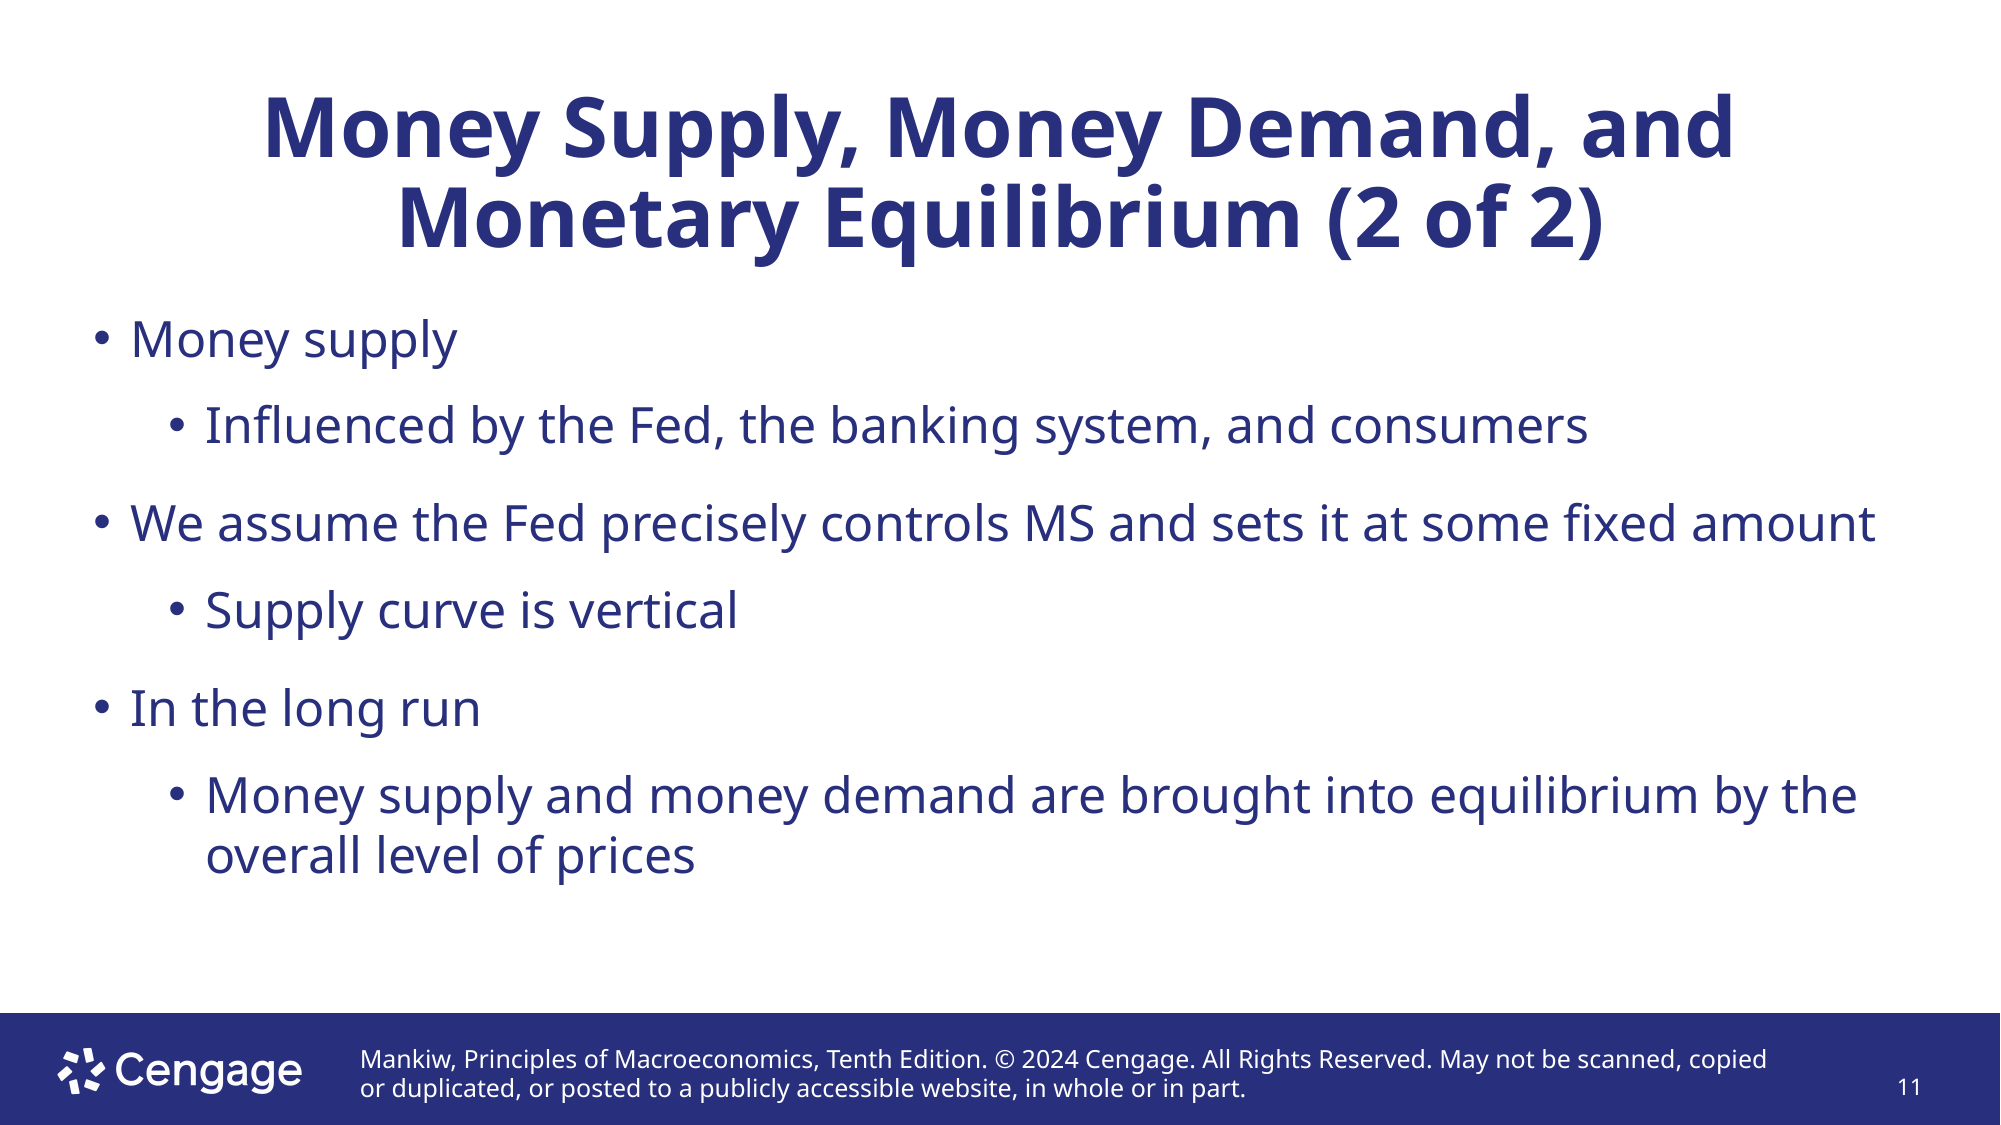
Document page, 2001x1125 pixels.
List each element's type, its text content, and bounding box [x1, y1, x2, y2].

list Money supply Influenced by the Fed, the banking system, and consumers We assume the Fed precisely controls MS and sets it at some fixed amount Supply curve is vertical In the long run Money supply and money demand are brought into equilibrium by the overall level of prices [78, 299, 1923, 1014]
title Money Supply, Money Demand, and Monetary Equilibrium (2 of 2) [78, 77, 1923, 278]
picture [30, 1020, 329, 1122]
